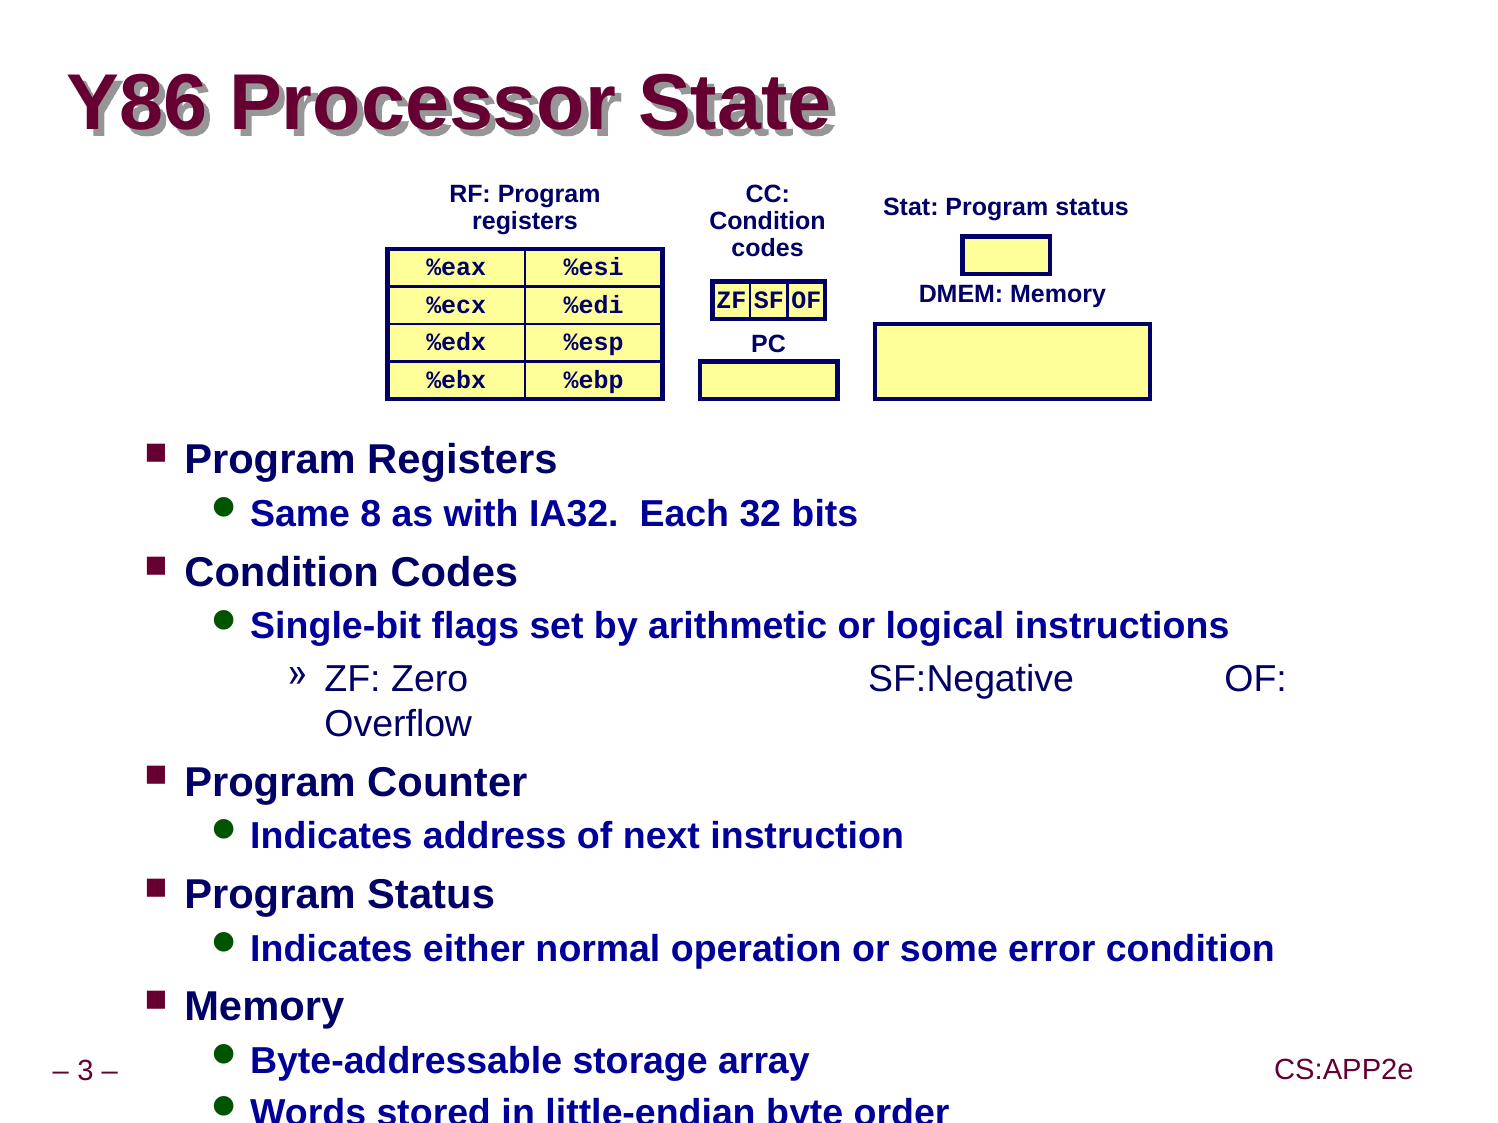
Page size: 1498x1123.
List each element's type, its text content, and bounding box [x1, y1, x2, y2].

text_box DMEM: Memory [875, 273, 1150, 316]
text_box [962, 236, 1050, 274]
text_box [875, 323, 1150, 399]
text_box ZF [712, 281, 750, 319]
text_box Stat: Program status [849, 186, 1163, 229]
text_box %esp [524, 323, 663, 361]
text_box %ebx [387, 361, 524, 399]
text_box CC: Condition codes [686, 173, 849, 270]
title Y86 Processor State [66, 40, 1495, 169]
text_box [699, 366, 838, 399]
text_box %edx [387, 323, 524, 361]
text_box OF [787, 281, 825, 319]
text_box PC [699, 323, 838, 366]
text_box RF: Program registers [387, 173, 663, 243]
list Program Registers Same 8 as with IA32. Each 32 bits Condition Codes Single-bit flags set by arithmetic or logical instructions ZF: Zero SF:Negative OF: Overflow Program Counter Indicates address of next instruction Program Status Indicates either normal operation or some error condition Memory Byte-addressable storage array Words stored in little-endian byte order [47, 424, 1409, 1056]
text_box %edi [524, 286, 663, 323]
text_box %eax [387, 248, 524, 286]
text_box SF [750, 281, 787, 319]
text_box %ecx [387, 286, 524, 323]
text_box %ebp [524, 361, 663, 399]
text_box %esi [524, 248, 663, 286]
